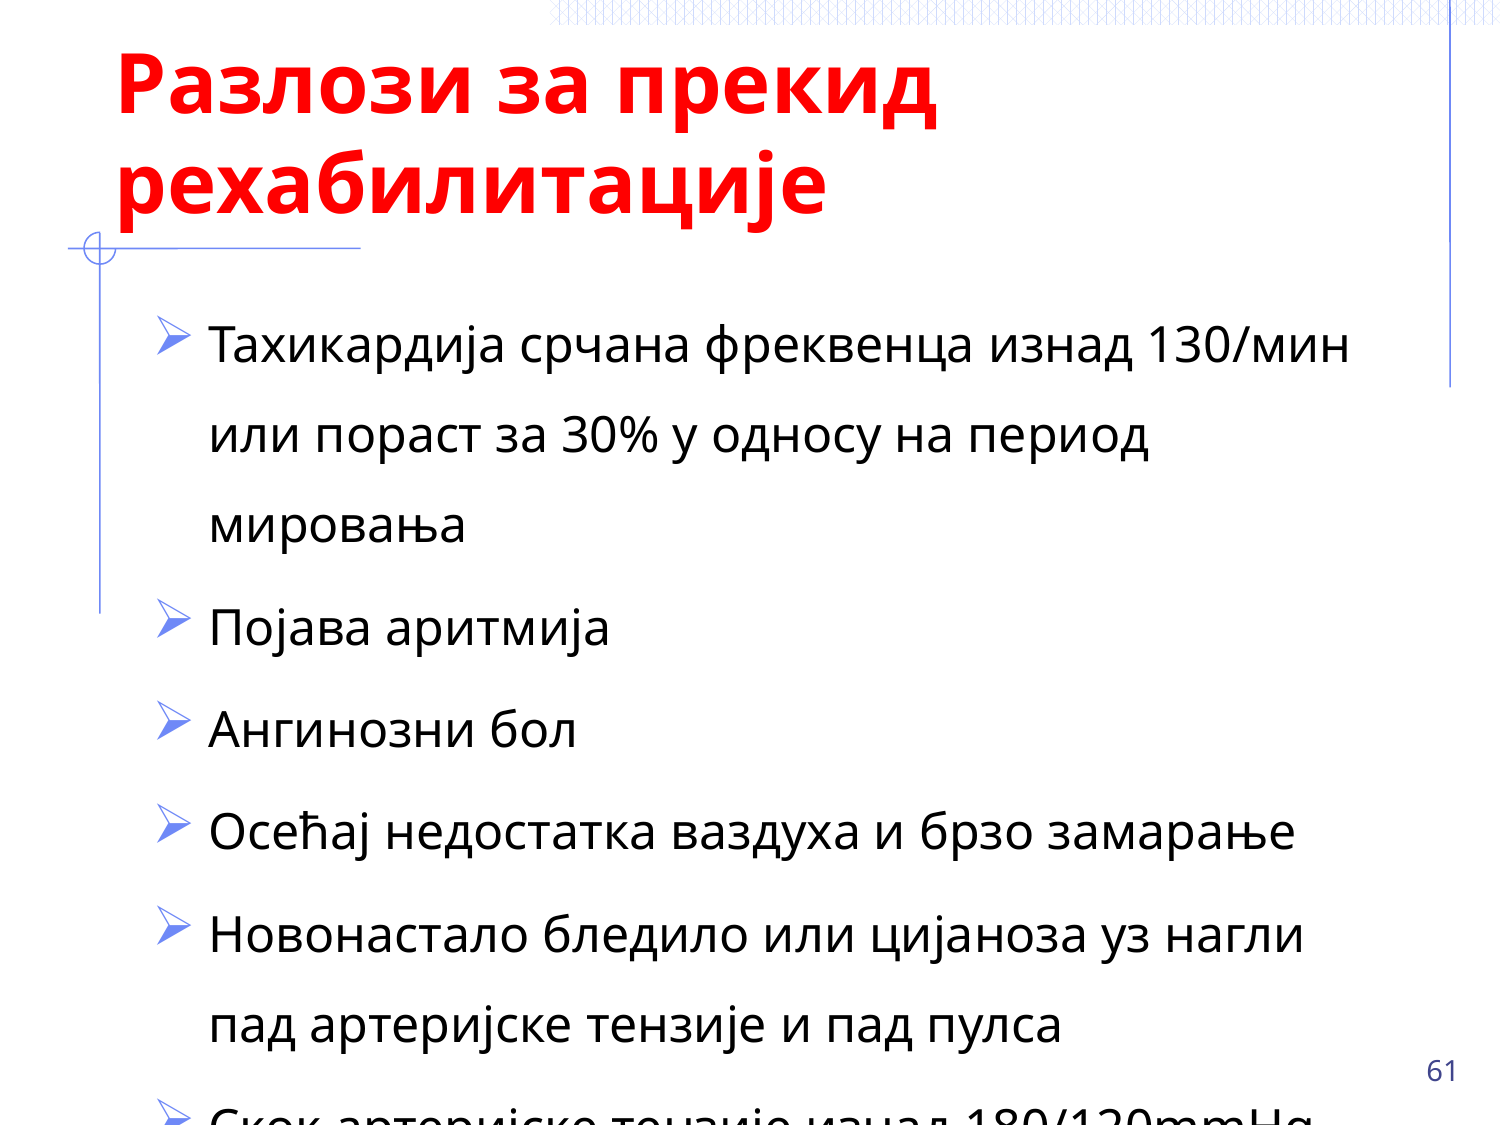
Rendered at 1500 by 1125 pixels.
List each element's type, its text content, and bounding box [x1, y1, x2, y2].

slide_number 61 [1162, 1025, 1475, 1100]
list Тахикардија срчана фреквенца изнад 130/мин или пораст за 30% у односу на период мировања Појава аритмија Ангинозни бол Осећај недостатка ваздуха и брзо замарање Новонастало бледило или цијаноза уз нагли пад артеријске тензије и пад пулса Скок артеријске тензије изнад 180/120mmHg [137, 274, 1413, 951]
title Разлози за прекид рехабилитације [99, 49, 1376, 238]
